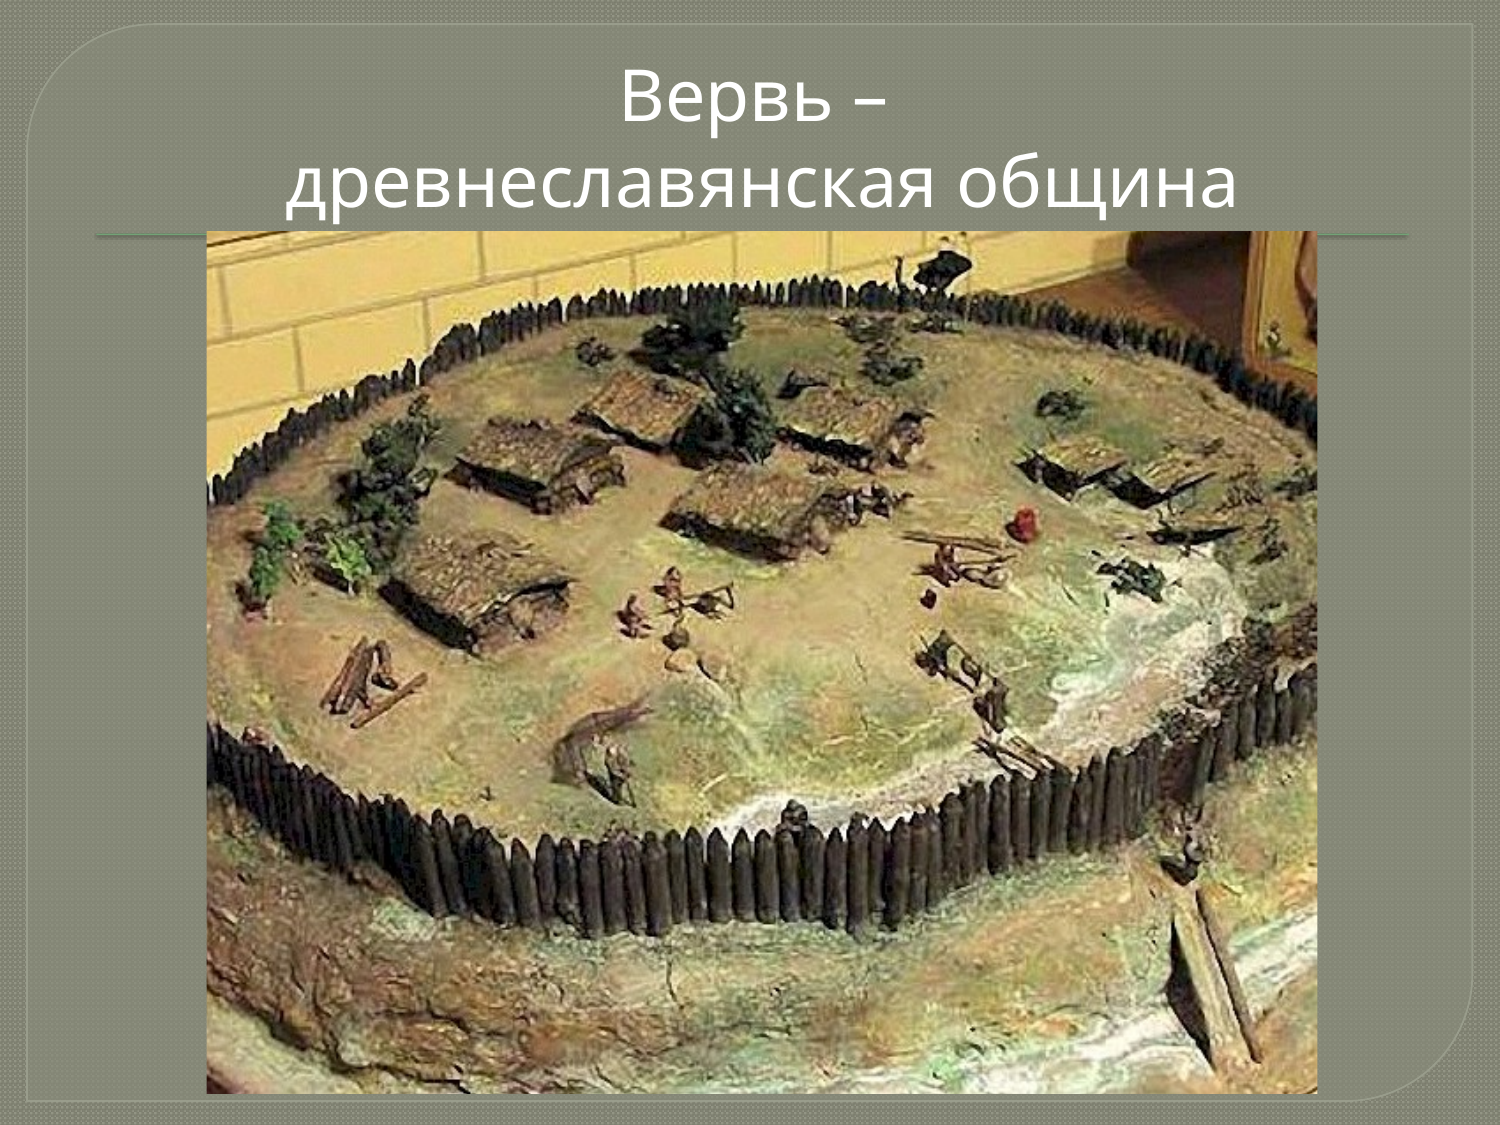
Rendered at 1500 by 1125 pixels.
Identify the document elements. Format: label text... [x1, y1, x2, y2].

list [206, 231, 1318, 1095]
title Вервь – древнеславянская община [75, 41, 1425, 230]
